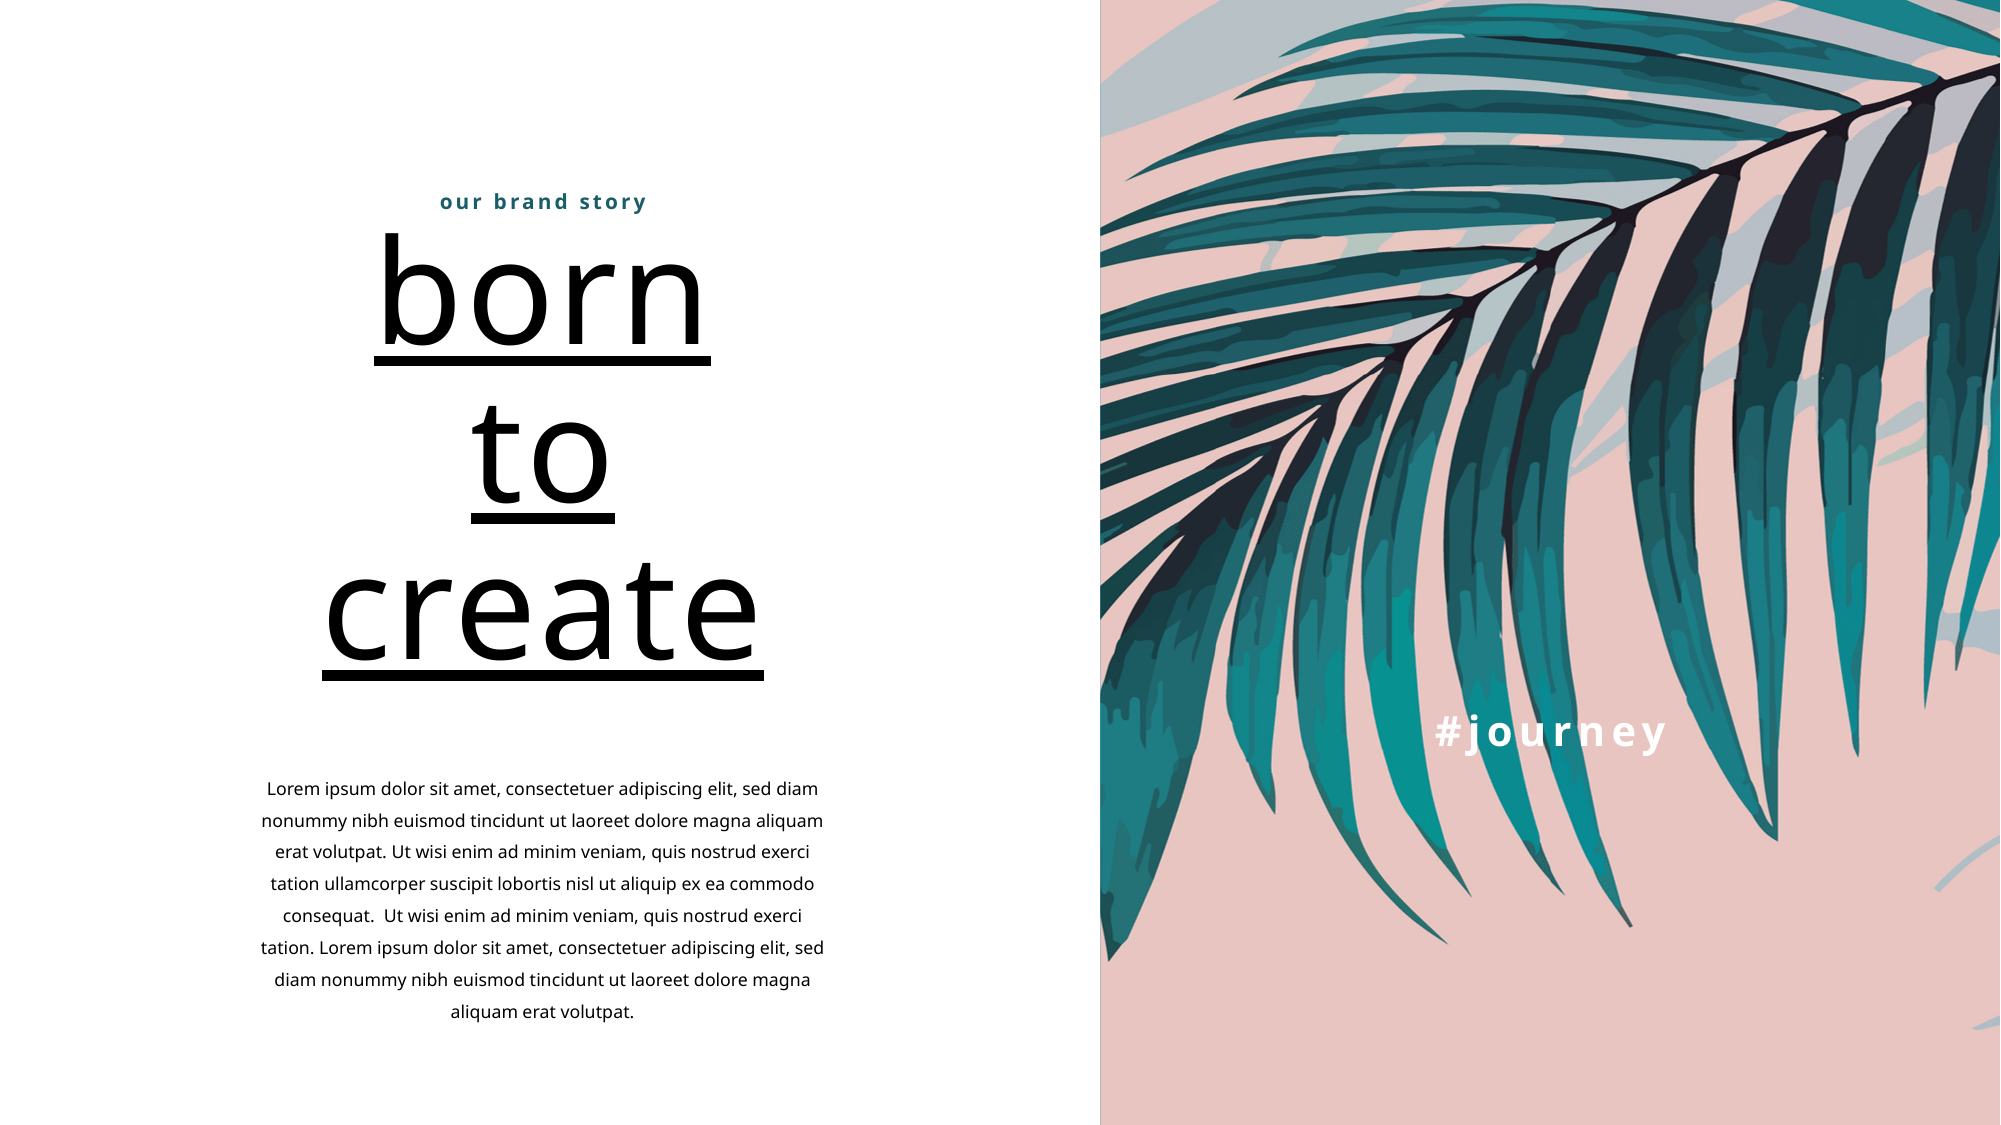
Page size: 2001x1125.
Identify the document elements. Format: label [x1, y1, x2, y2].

picture [1100, 0, 2000, 1125]
text_box [239, 176, 846, 949]
